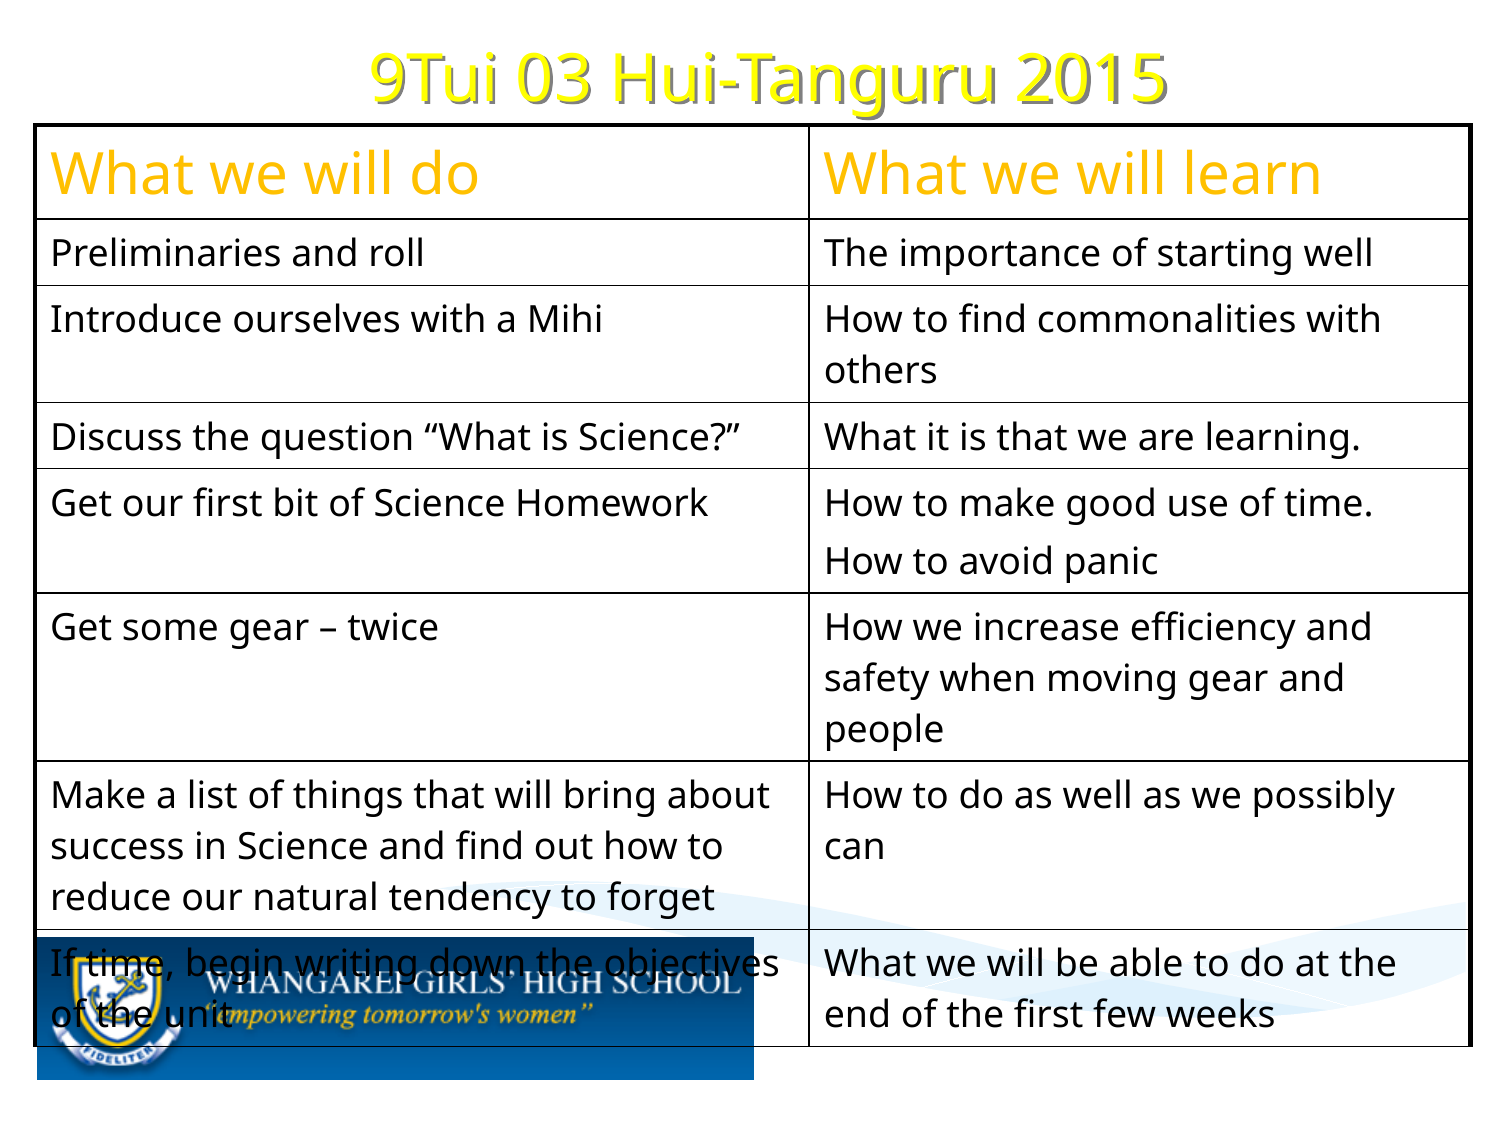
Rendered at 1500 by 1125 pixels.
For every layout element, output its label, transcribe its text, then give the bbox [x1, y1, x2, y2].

table_cell Get our first bit of Science Homework [37, 469, 808, 592]
table_header What we will do [37, 127, 808, 218]
table_cell The importance of starting well [810, 220, 1468, 285]
text_box 9Tui 03 Hui-Tanguru 2015 [162, 24, 1375, 123]
table_cell How to find commonalities with others [810, 286, 1468, 402]
table_cell Discuss the question “What is Science?” [37, 403, 808, 468]
table_cell How we increase efficiency and safety when moving gear and people [810, 594, 1468, 760]
table_cell Introduce ourselves with a Mihi [37, 286, 808, 402]
table_cell How to do as well as we possibly can [810, 762, 1468, 929]
table_cell If time, begin writing down the objectives of the unit [37, 930, 808, 1046]
table_cell Preliminaries and roll [37, 220, 808, 285]
table_cell What we will be able to do at the end of the first few weeks [810, 930, 1468, 1046]
table_header What we will learn [810, 127, 1468, 218]
table_cell What it is that we are learning. [810, 403, 1468, 468]
table_cell Get some gear – twice [37, 594, 808, 760]
table_cell Make a list of things that will bring about success in Science and find out how to reduce our natural tendency to forget [37, 762, 808, 929]
table_cell How to make good use of time. How to avoid panic [810, 469, 1468, 592]
picture [37, 937, 754, 1080]
